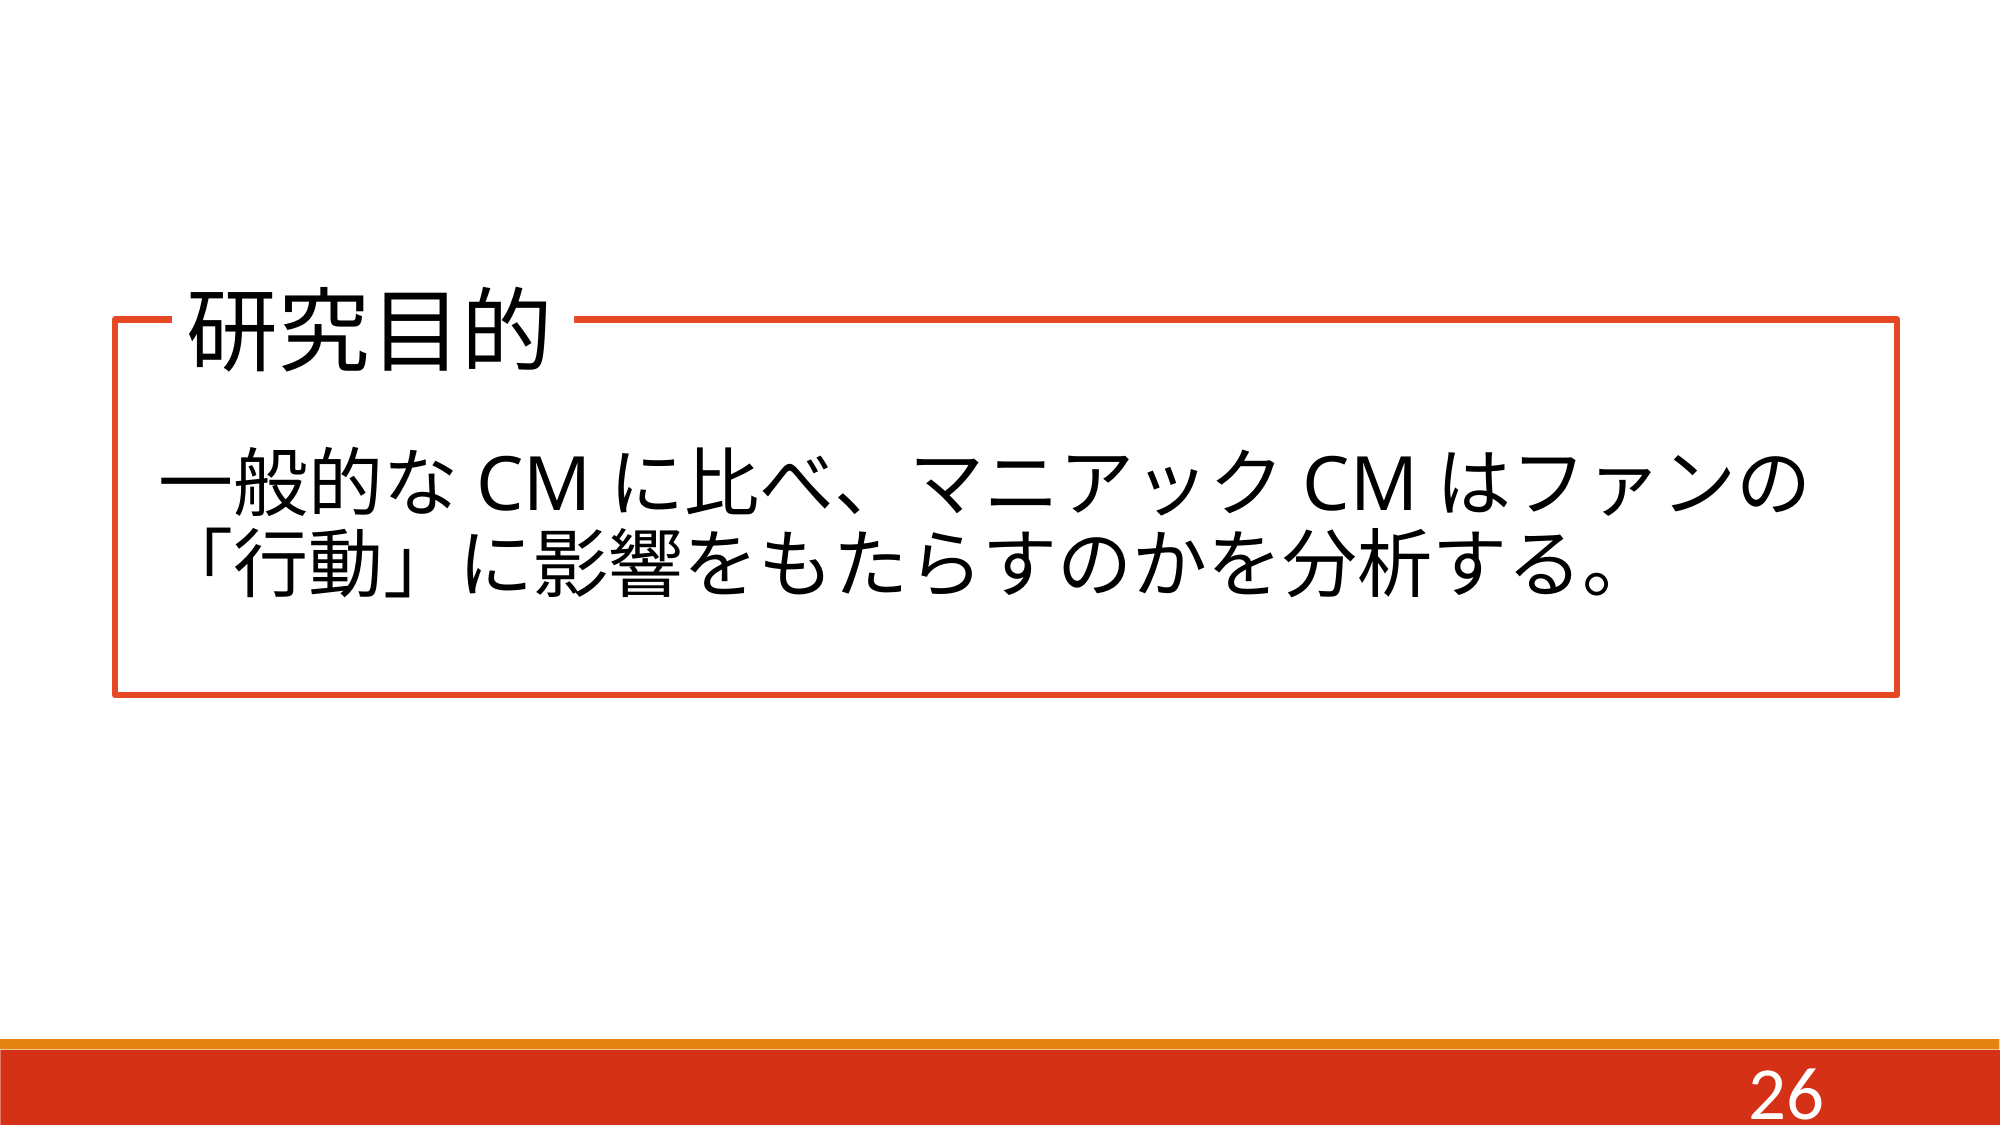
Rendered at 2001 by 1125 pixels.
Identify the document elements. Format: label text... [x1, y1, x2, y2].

text_box 研究目的 [172, 210, 575, 429]
text_box [115, 319, 1898, 696]
text_box 一般的なCMに比べ、マニアックCMはファンの「行動」に影響をもたらすのかを分析する。 [143, 438, 1869, 621]
slide_number 26 [1624, 1059, 1840, 1120]
